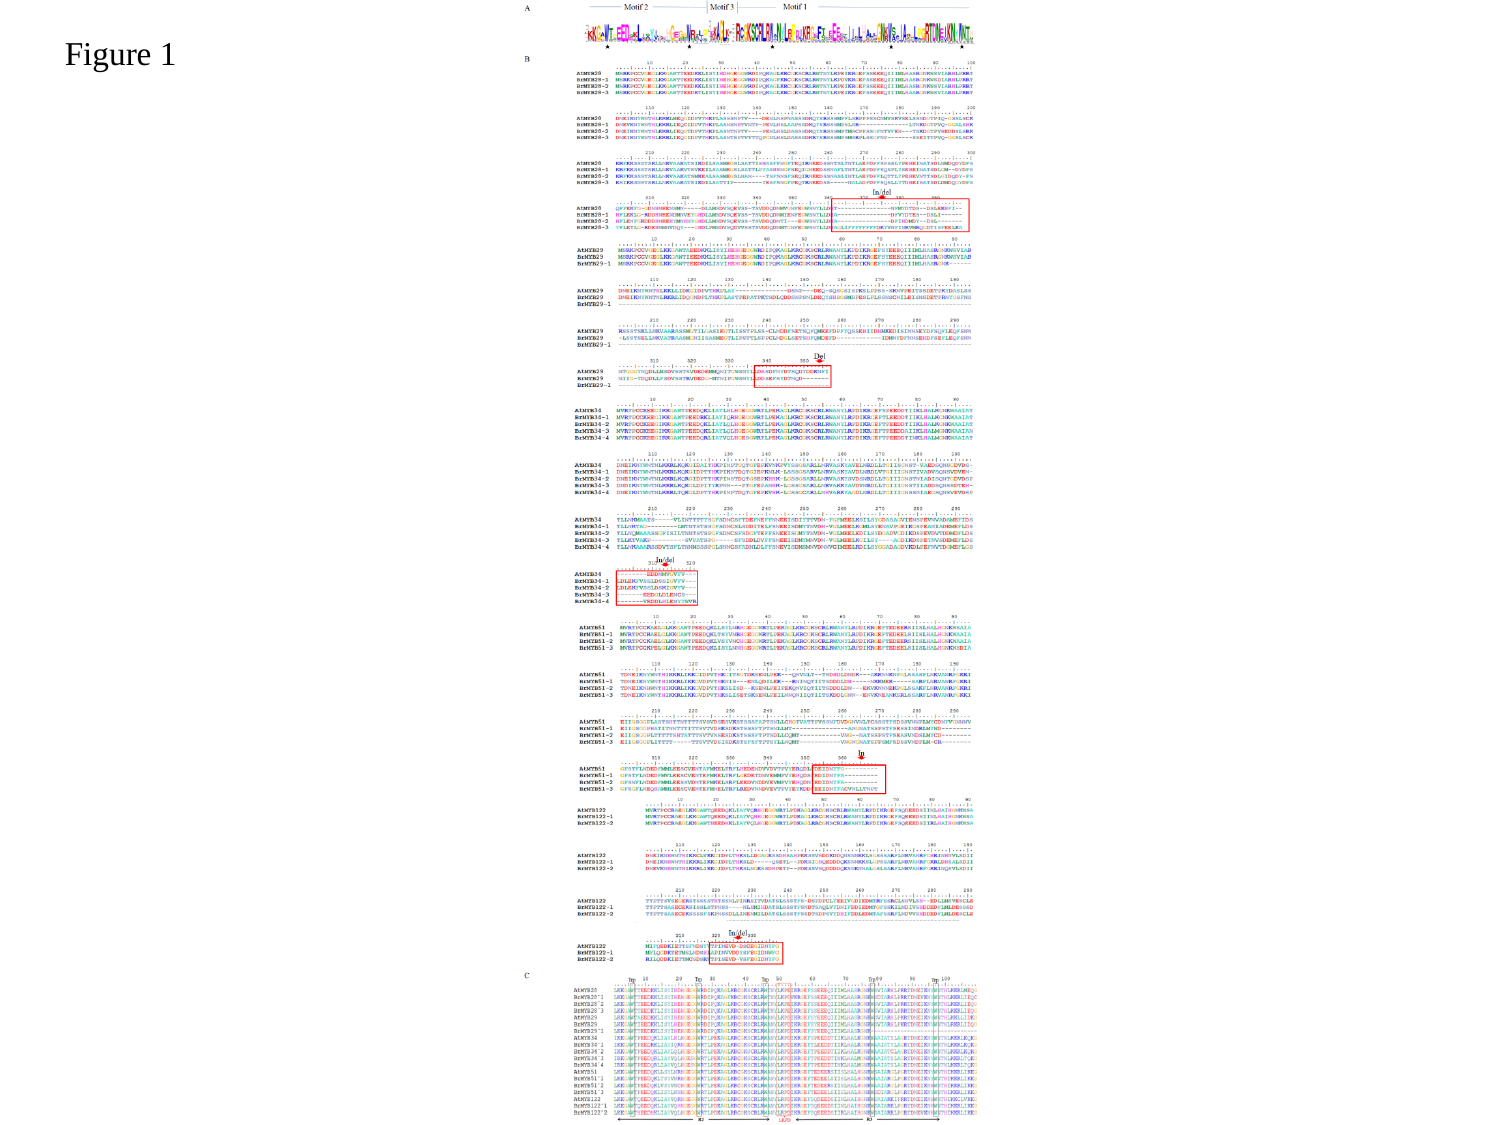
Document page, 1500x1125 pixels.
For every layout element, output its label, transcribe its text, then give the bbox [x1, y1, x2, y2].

text_box Figure 1 [50, 24, 225, 80]
picture [518, 0, 981, 1125]
